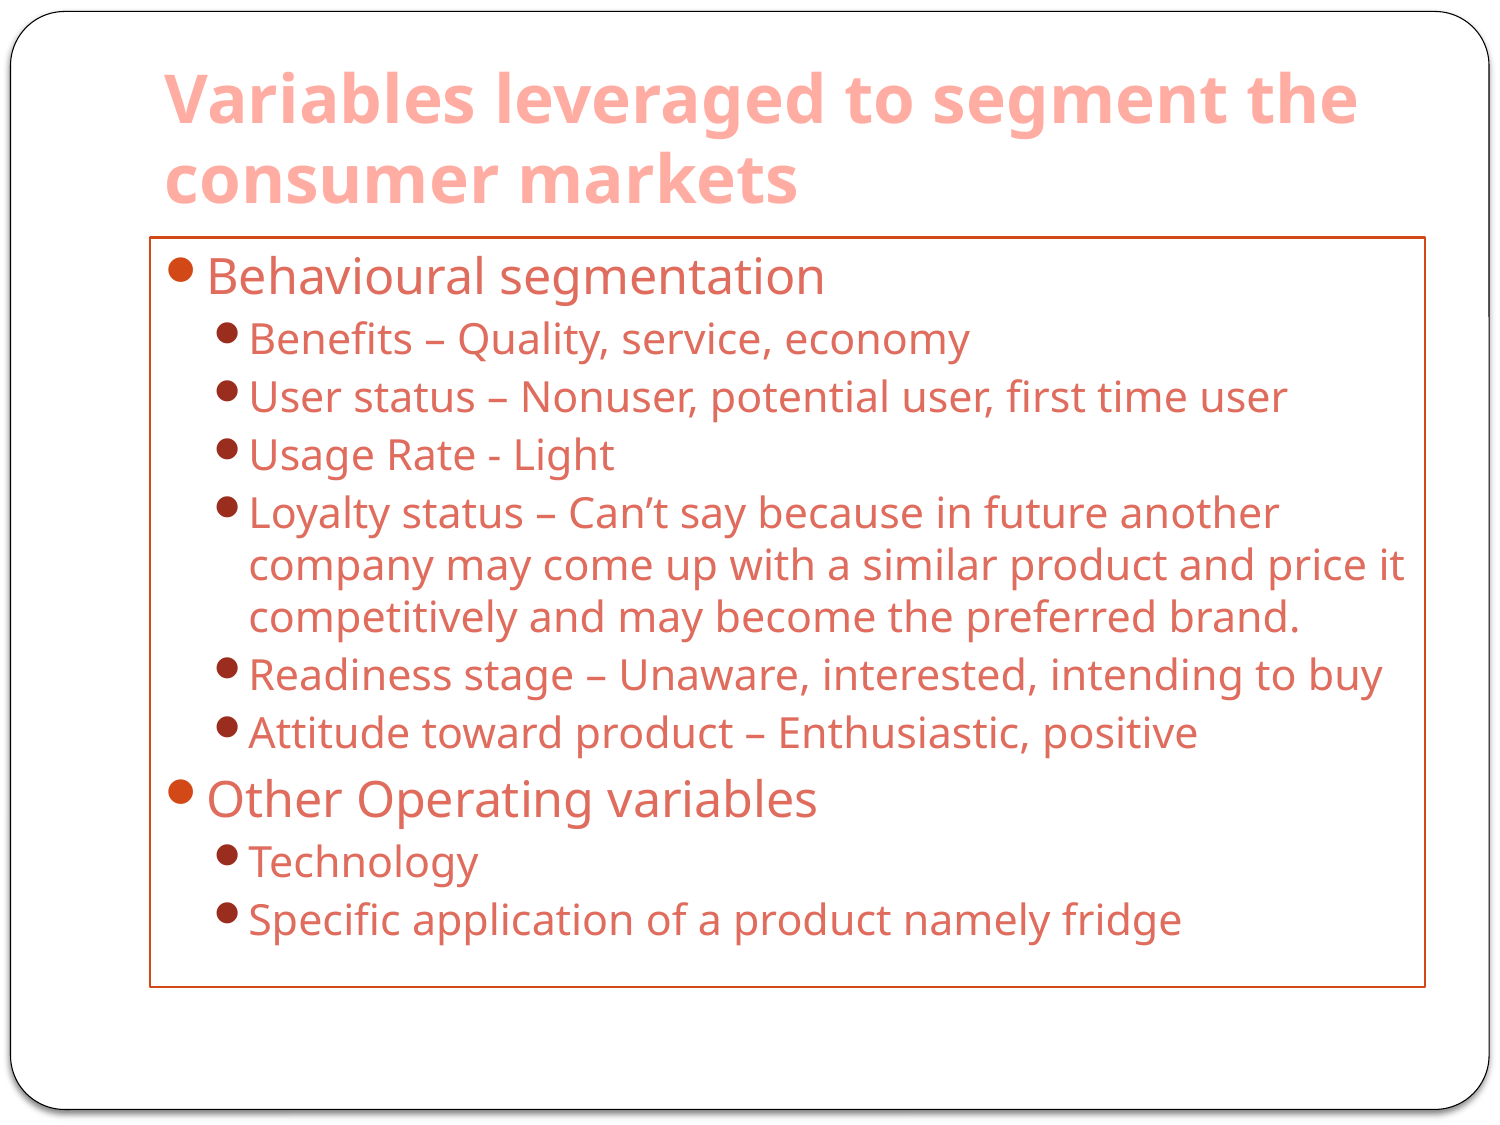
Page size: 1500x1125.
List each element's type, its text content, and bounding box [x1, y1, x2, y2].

title Variables leveraged to segment the consumer markets [150, 45, 1425, 233]
list Behavioural segmentation Benefits – Quality, service, economy User status – Nonuser, potential user, first time user Usage Rate - Light Loyalty status – Can’t say because in future another company may come up with a similar product and price it competitively and may become the preferred brand. Readiness stage – Unaware, interested, intending to buy Attitude toward product – Enthusiastic, positive Other Operating variables Technology Specific application of a product namely fridge [149, 236, 1426, 988]
